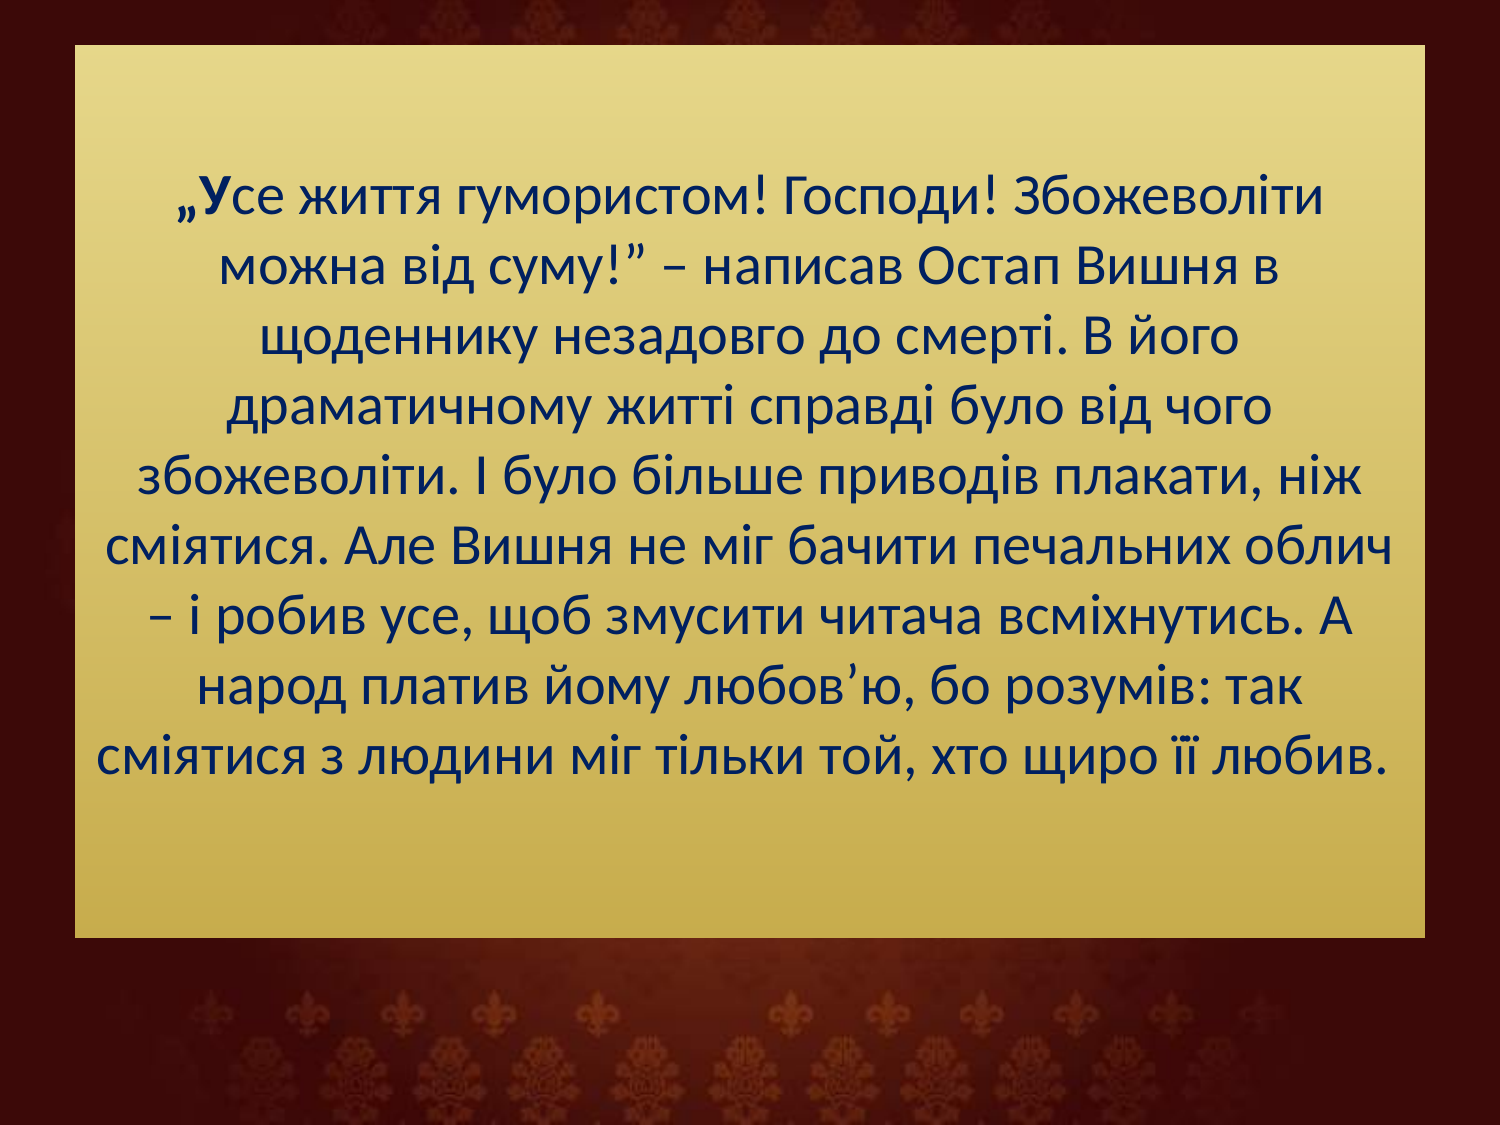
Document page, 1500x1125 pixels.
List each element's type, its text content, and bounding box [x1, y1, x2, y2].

picture [0, 0, 1500, 1125]
title „Усе життя гумористом! Господи! Збожеволіти можна від суму!” – написав Остап Вишня в щоденнику незадовго до смерті. В його драматичному житті справді було від чого збожеволіти. І було більше приводів плакати, ніж сміятися. Але Вишня не міг бачити печальних облич – і робив усе, щоб змусити читача всміхнутись. А народ платив йому любов’ю, бо розумів: так сміятися з людини міг тільки той, хто щиро її любив. [74, 44, 1426, 938]
